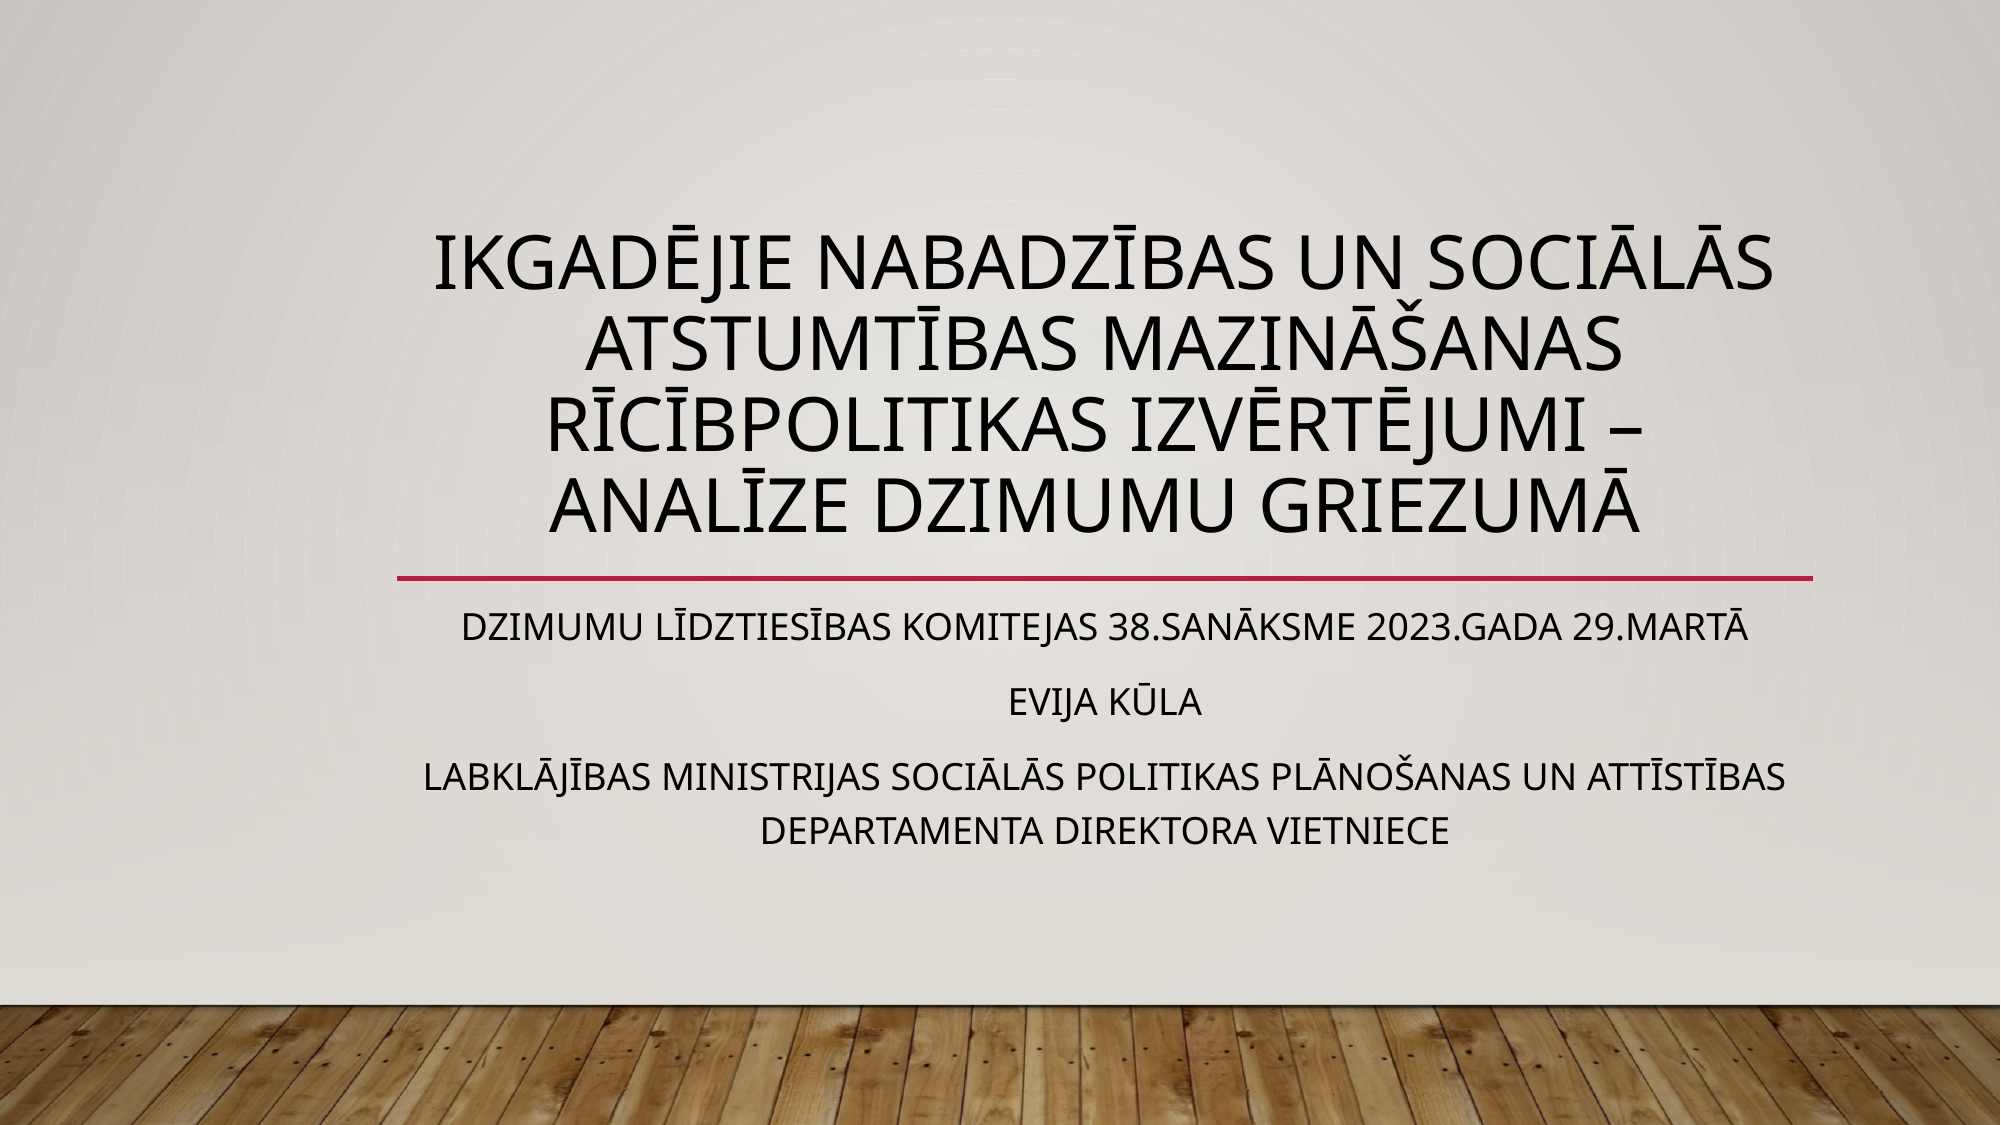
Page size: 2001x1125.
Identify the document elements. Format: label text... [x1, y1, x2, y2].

picture [0, 1005, 2000, 1125]
subtitle Dzimumu līdztiesības komitejas 38.sanāksme 2023.gada 29.martā Evija kūla Labklājības ministrijas Sociālās politikas plānošanas un attīstības departamenta direktora vietniece [396, 579, 1814, 881]
title Ikgadējie nabadzības un sociālās atstumtības mazināšanas rīcībpolitikas izvērtējumi – analīze dzimumu griezumā [396, 131, 1814, 549]
